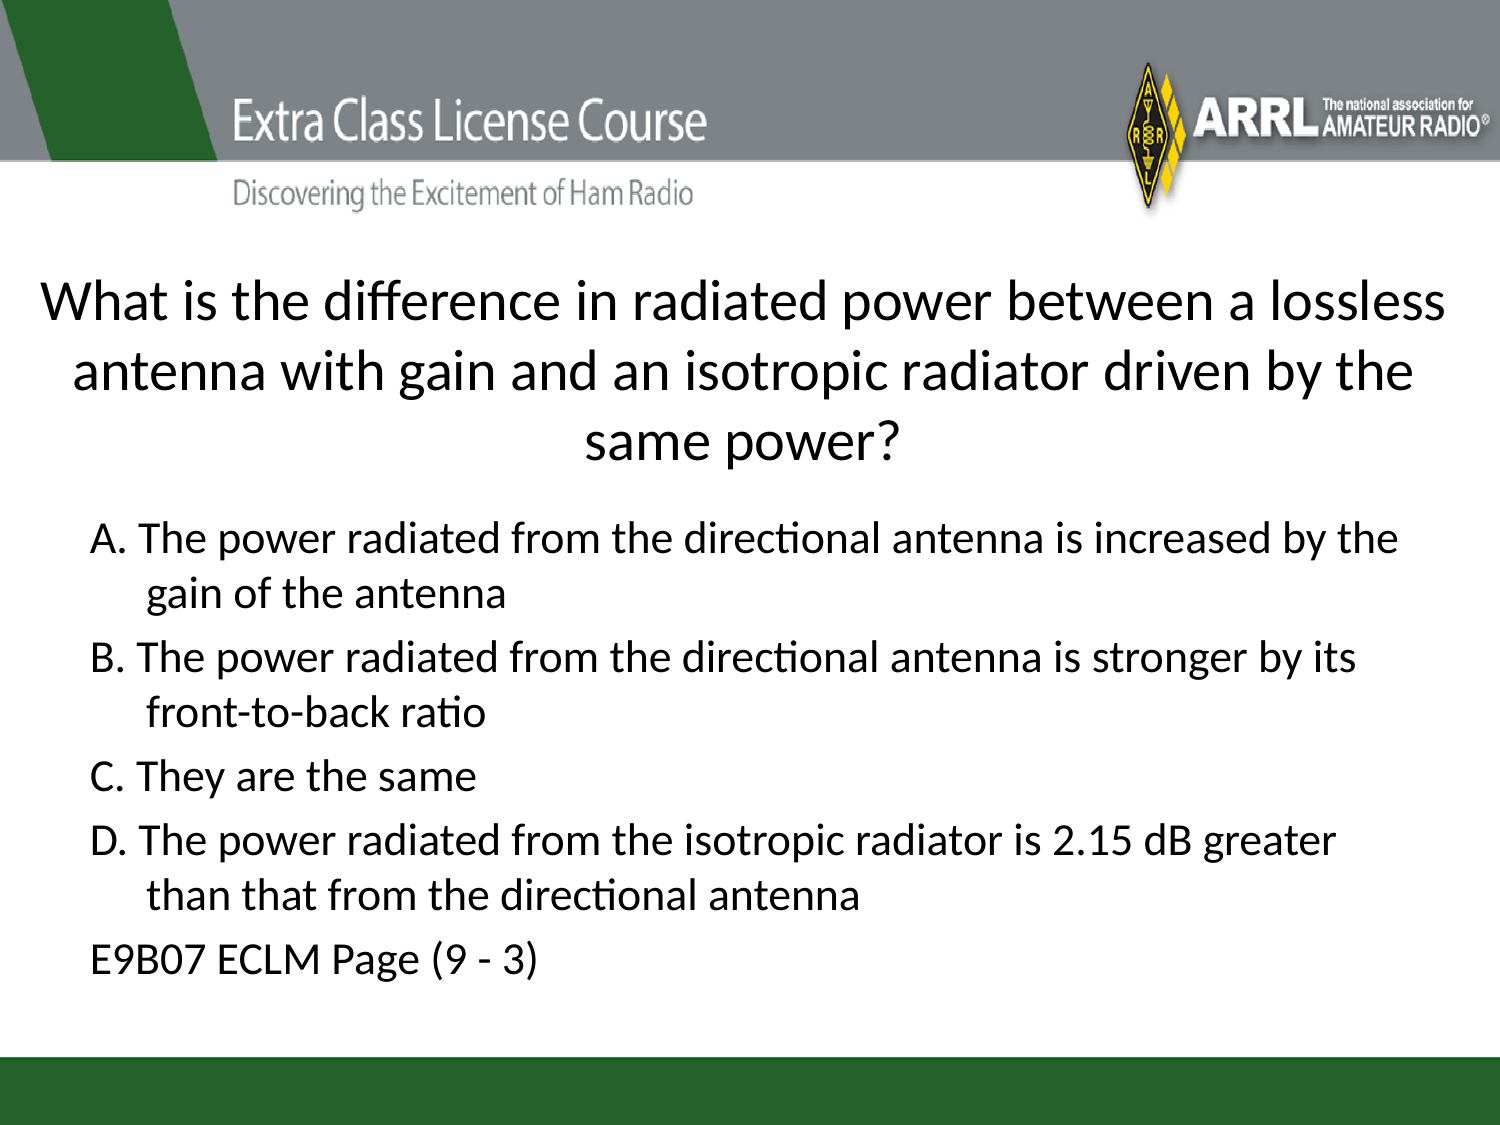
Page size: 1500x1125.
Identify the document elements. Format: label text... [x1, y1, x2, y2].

title What is the difference in radiated power between a lossless antenna with gain and an isotropic radiator driven by the same power? [24, 254, 1463, 435]
picture [0, 0, 1500, 1125]
list A. The power radiated from the directional antenna is increased by the gain of the antenna B. The power radiated from the directional antenna is stronger by its front-to-back ratio C. They are the same D. The power radiated from the isotropic radiator is 2.15 dB greater than that from the directional antenna E9B07 ECLM Page (9 - 3) [75, 500, 1425, 1050]
